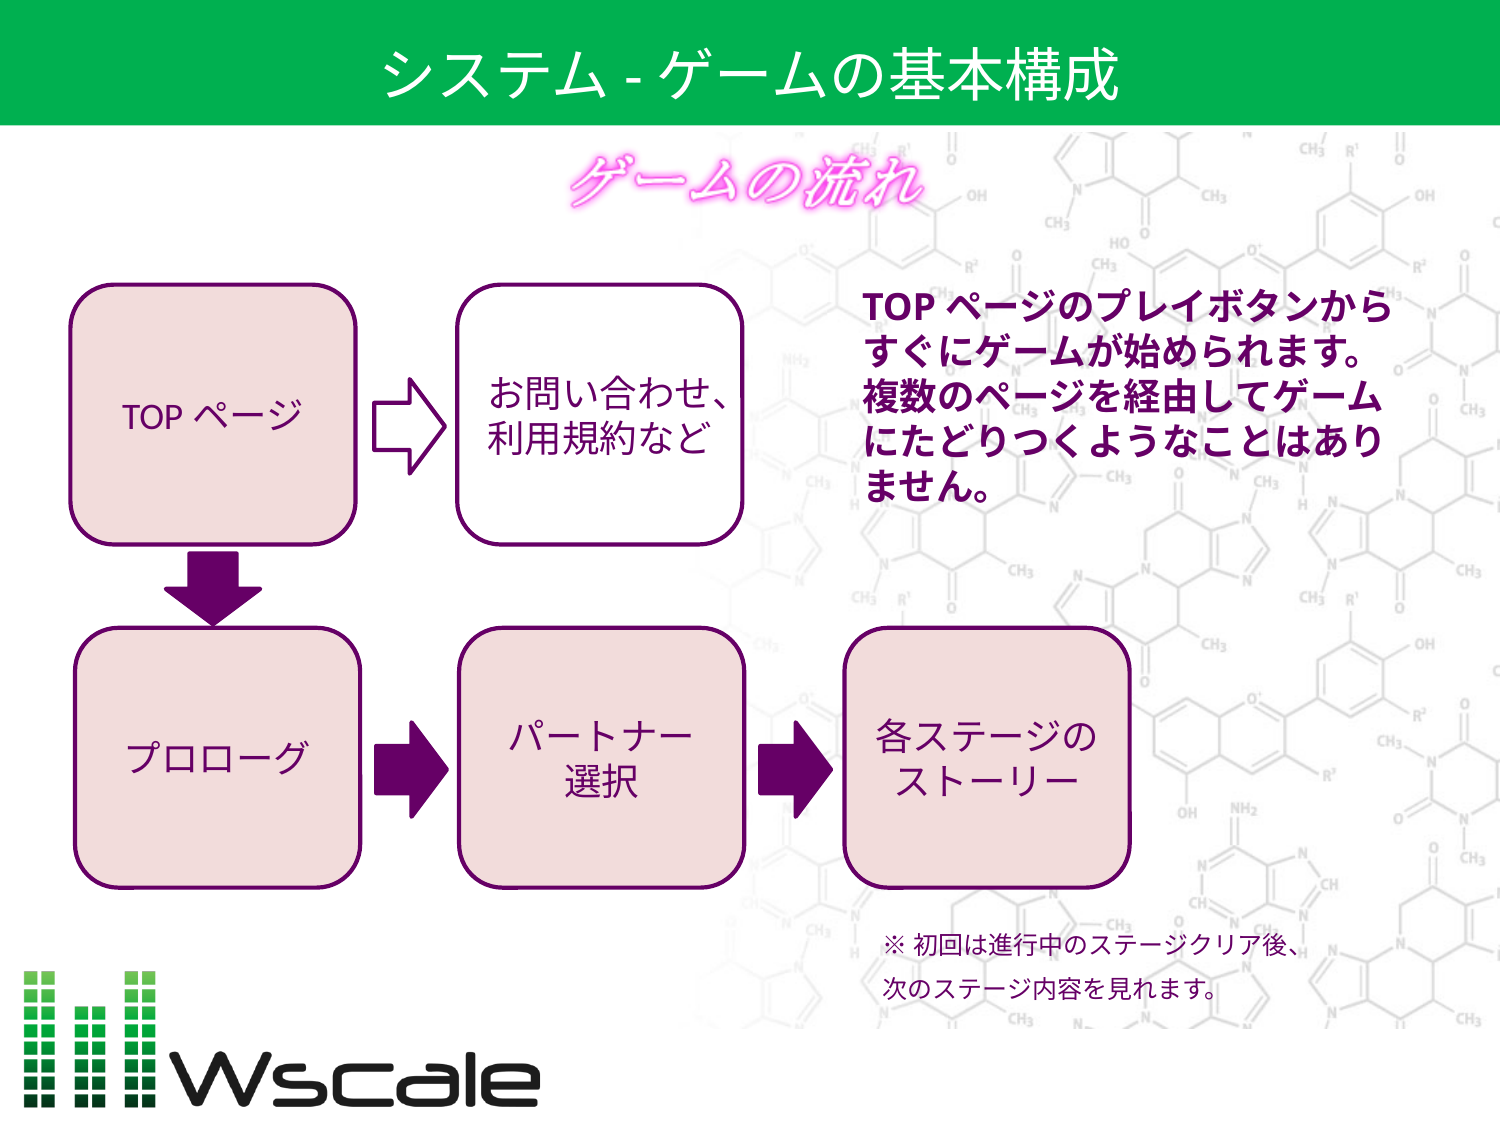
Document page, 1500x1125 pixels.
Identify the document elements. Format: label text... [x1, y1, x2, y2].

text_box [372, 377, 447, 476]
text_box パートナー 選択 [456, 625, 599, 890]
text_box プロローグ [72, 625, 363, 890]
text_box お問い合わせ、利用規約など [455, 282, 599, 547]
text_box [163, 551, 263, 626]
text_box [374, 720, 449, 819]
text_box TOPページ [68, 282, 358, 547]
picture [0, 954, 561, 1125]
picture [533, 123, 1500, 1029]
text_box システム-ゲームの基本構成 [74, 30, 1425, 117]
